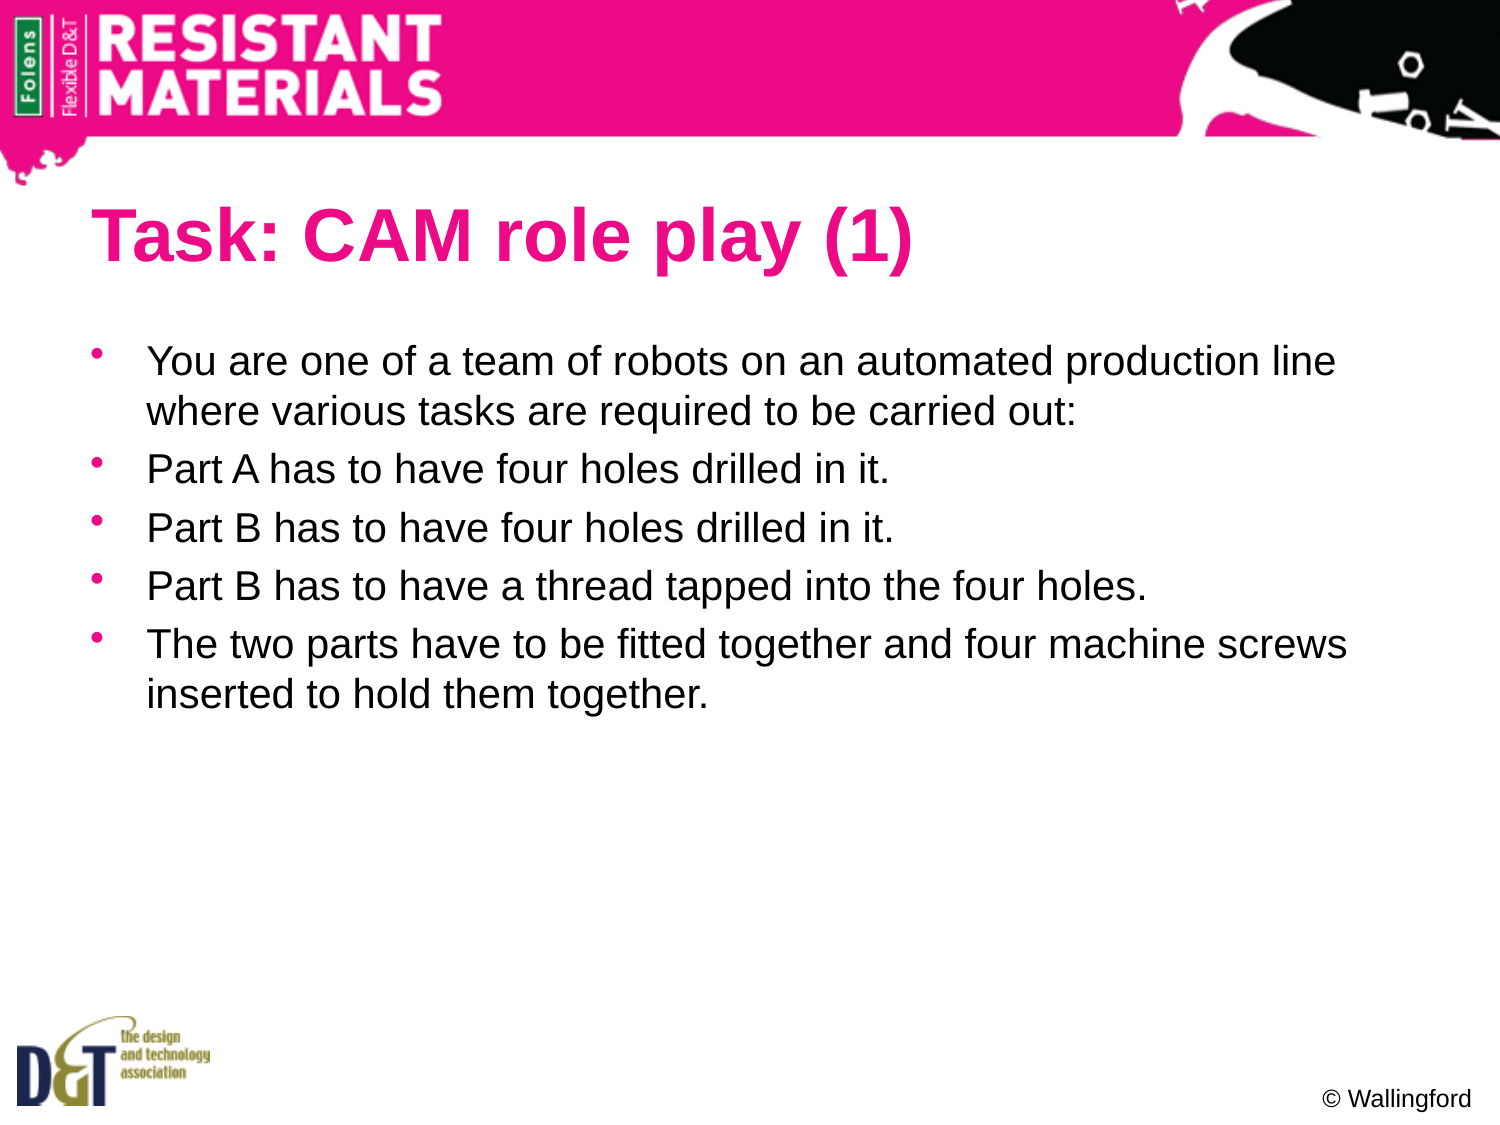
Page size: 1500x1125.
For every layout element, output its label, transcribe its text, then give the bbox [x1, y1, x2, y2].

picture [0, 0, 1500, 1125]
title Task: CAM role play (1) [76, 160, 1427, 301]
text_box © Wallingford [1257, 1074, 1495, 1125]
list You are one of a team of robots on an automated production line where various tasks are required to be carried out: Part A has to have four holes drilled in it. Part B has to have four holes drilled in it. Part B has to have a thread tapped into the four holes. The two parts have to be fitted together and four machine screws inserted to hold them together. [75, 326, 1425, 1005]
